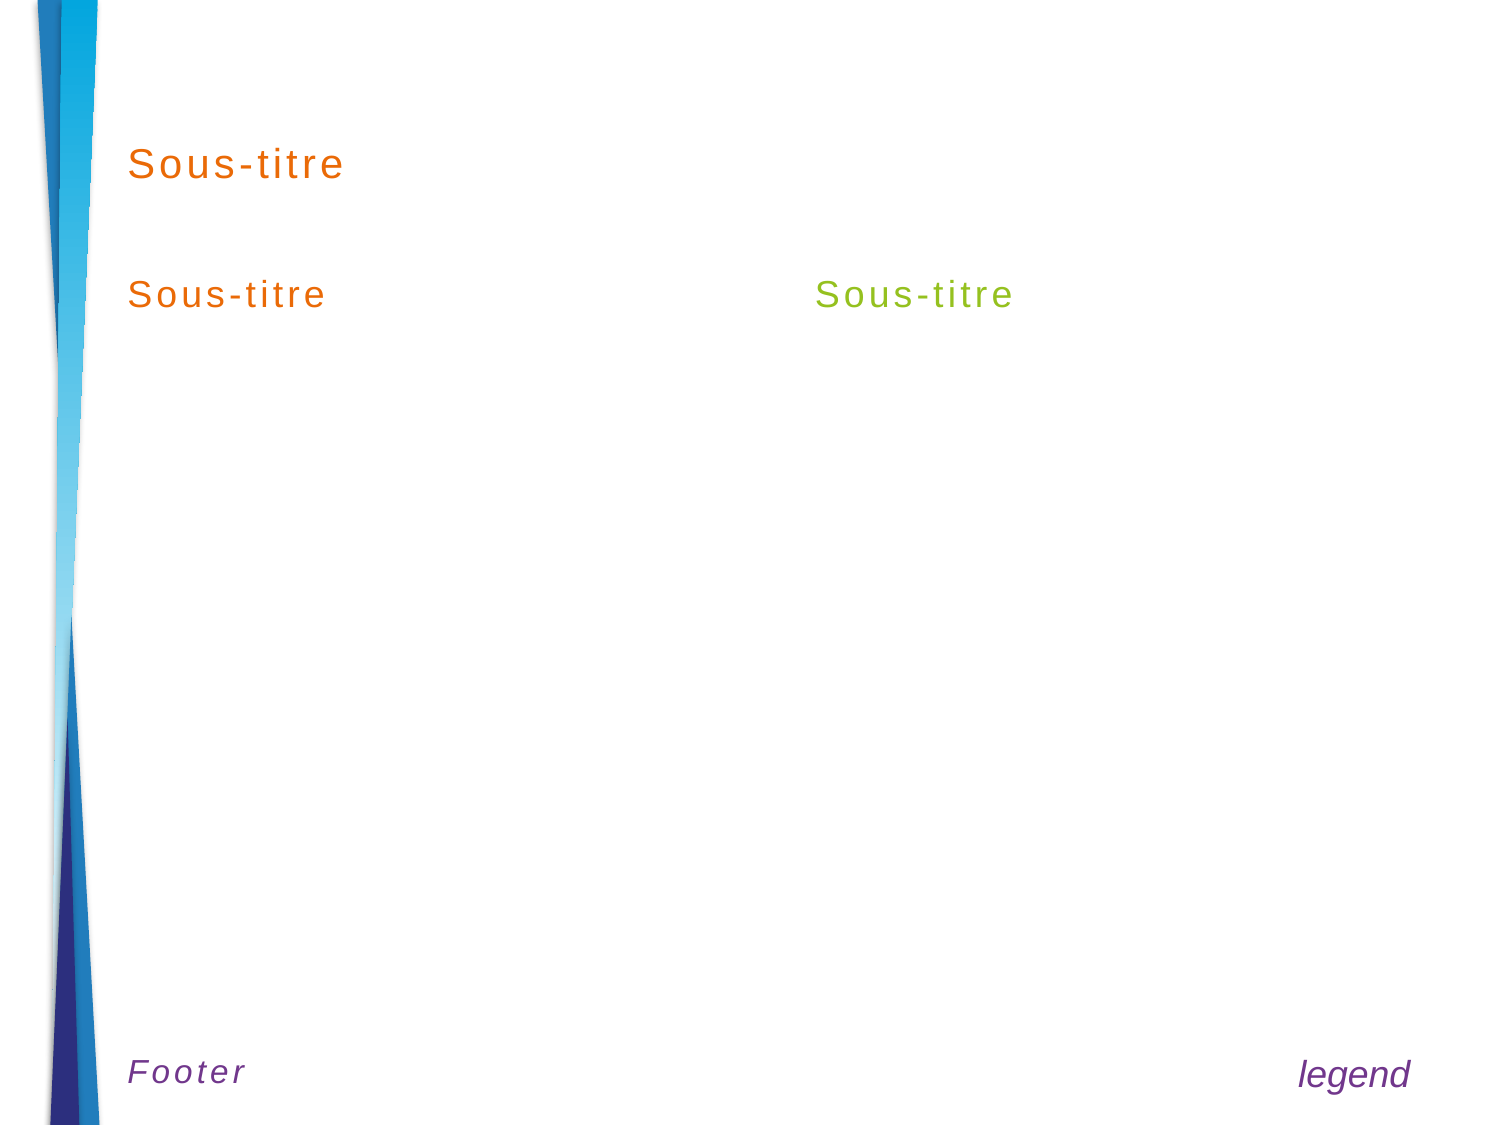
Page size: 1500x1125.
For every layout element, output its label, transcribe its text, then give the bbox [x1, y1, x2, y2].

list legend [1074, 1042, 1425, 1103]
list Footer [112, 1042, 1038, 1103]
list Sous-titre [112, 262, 738, 325]
list Sous-titre [112, 129, 1113, 193]
list Sous-titre [800, 262, 1425, 325]
